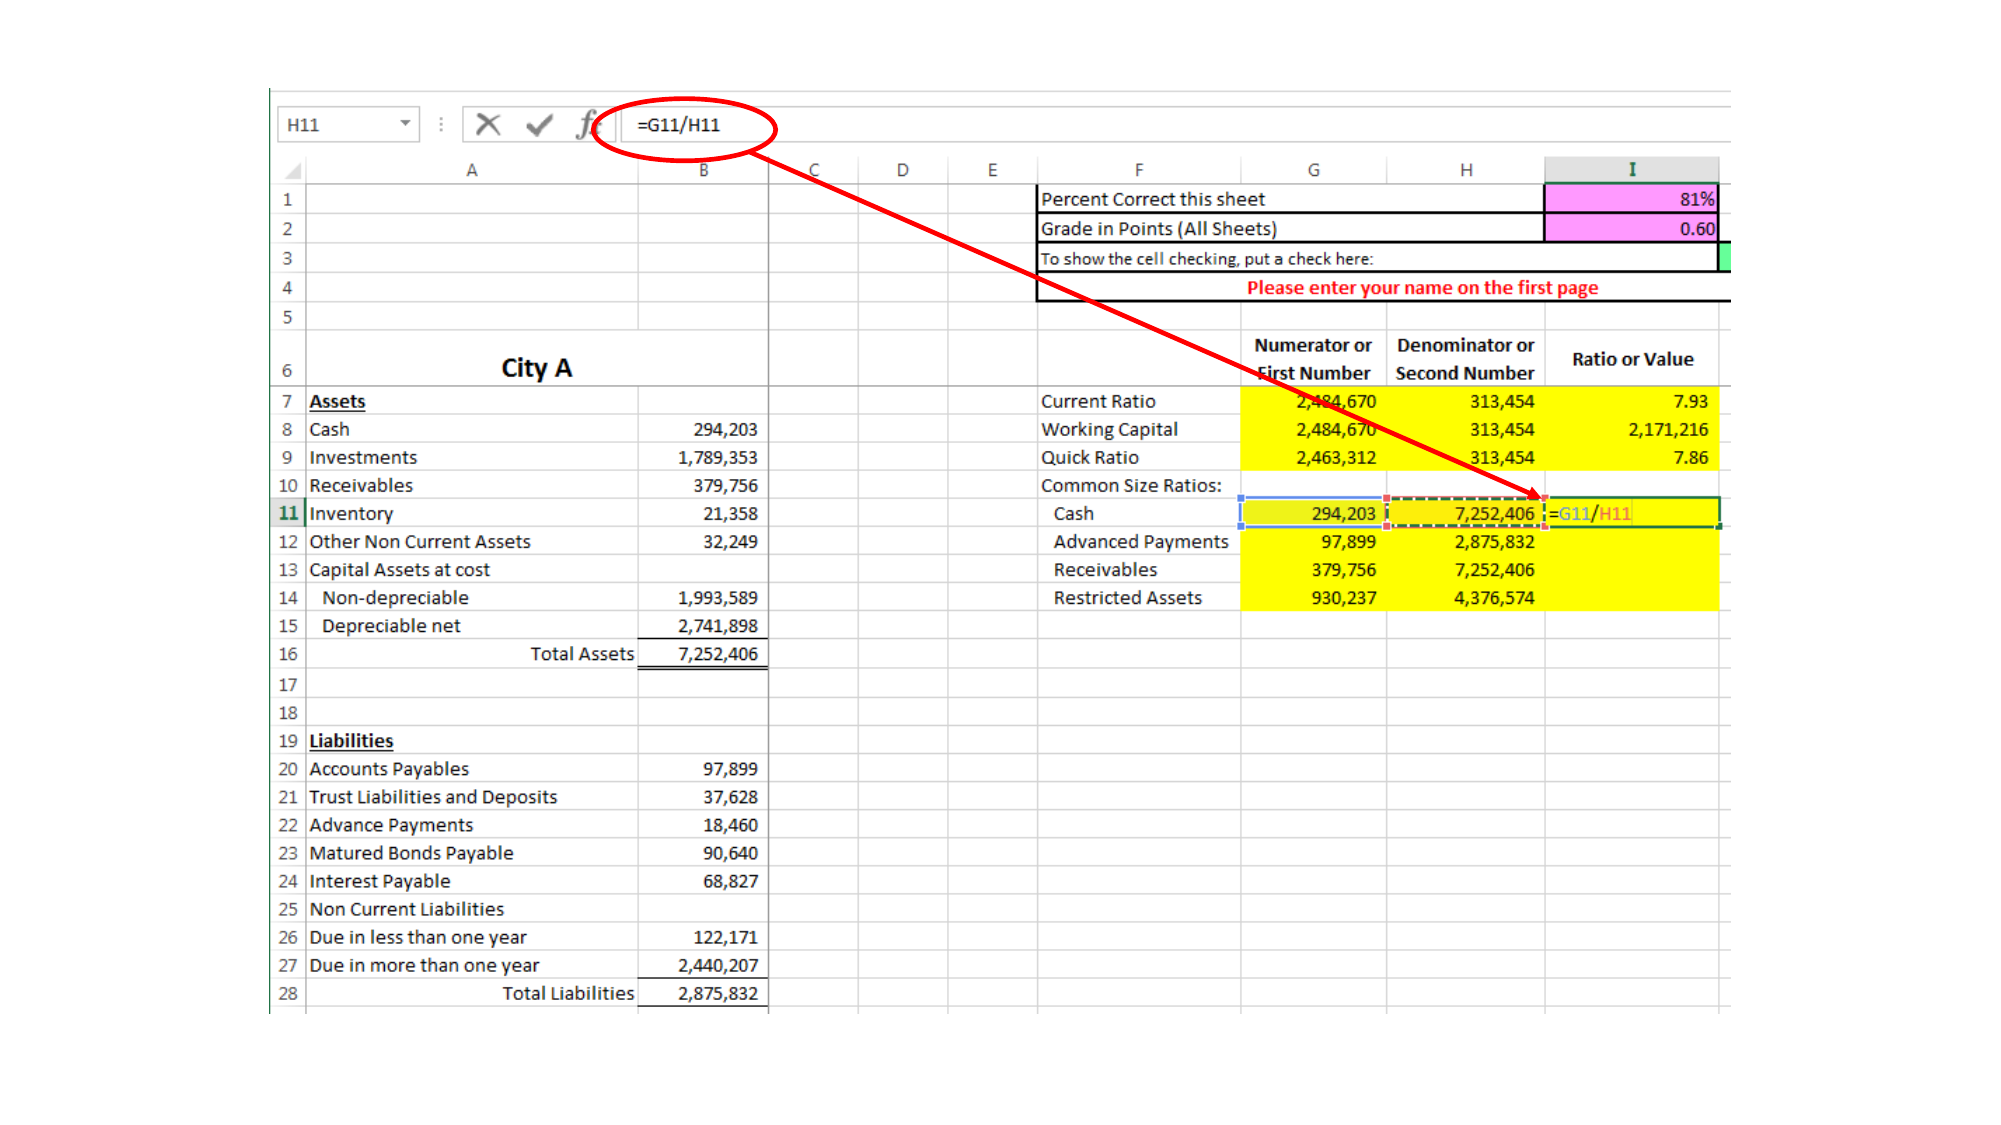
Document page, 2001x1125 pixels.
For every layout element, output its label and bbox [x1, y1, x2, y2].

list [269, 88, 1731, 1014]
text_box [748, 151, 1542, 499]
